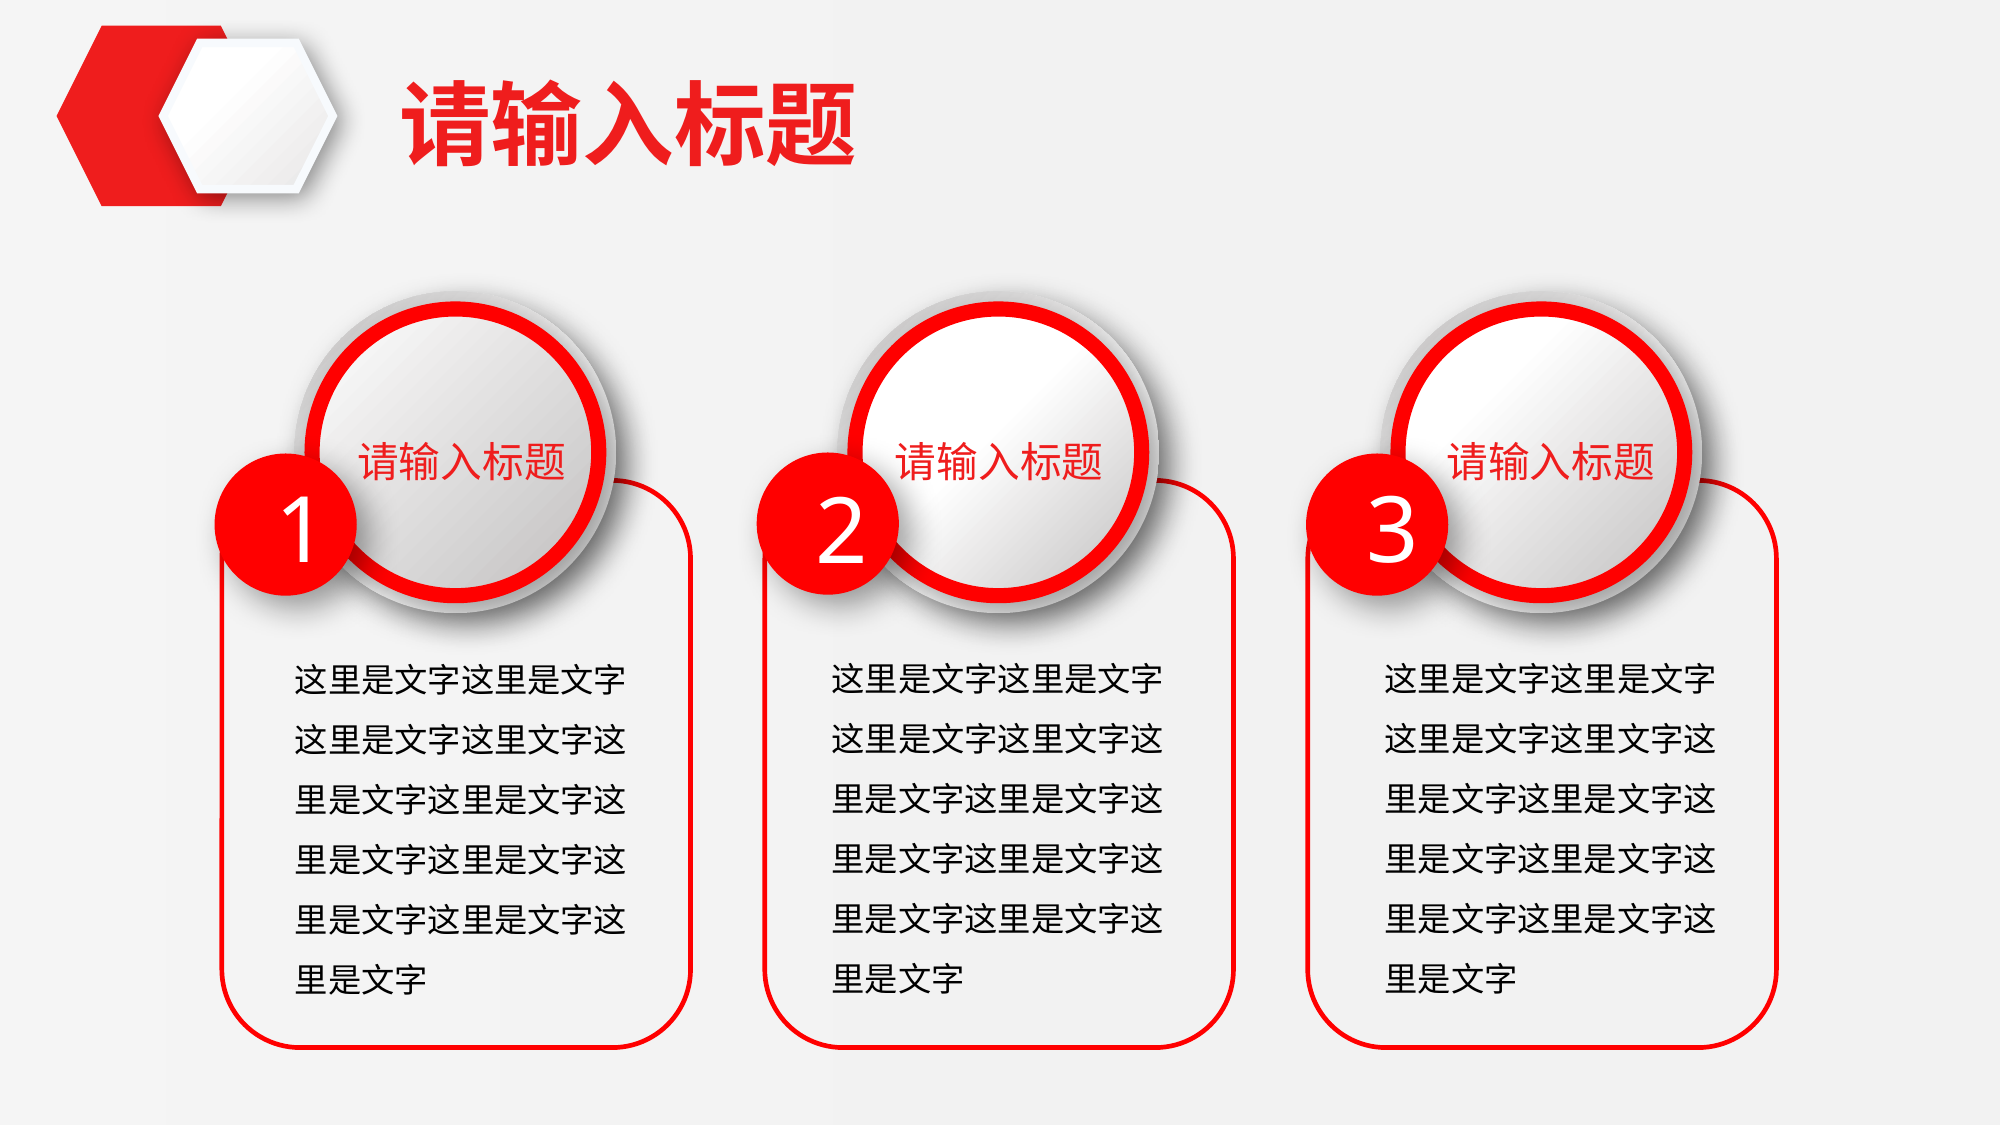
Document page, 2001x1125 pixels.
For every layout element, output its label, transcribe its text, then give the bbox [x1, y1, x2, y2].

text_box [213, 492, 221, 557]
text_box 请输入标题 [334, 59, 923, 184]
text_box [55, 24, 224, 208]
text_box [221, 291, 691, 1048]
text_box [1307, 291, 1777, 1048]
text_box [764, 291, 1234, 1048]
text_box [755, 489, 764, 558]
text_box [161, 41, 334, 191]
